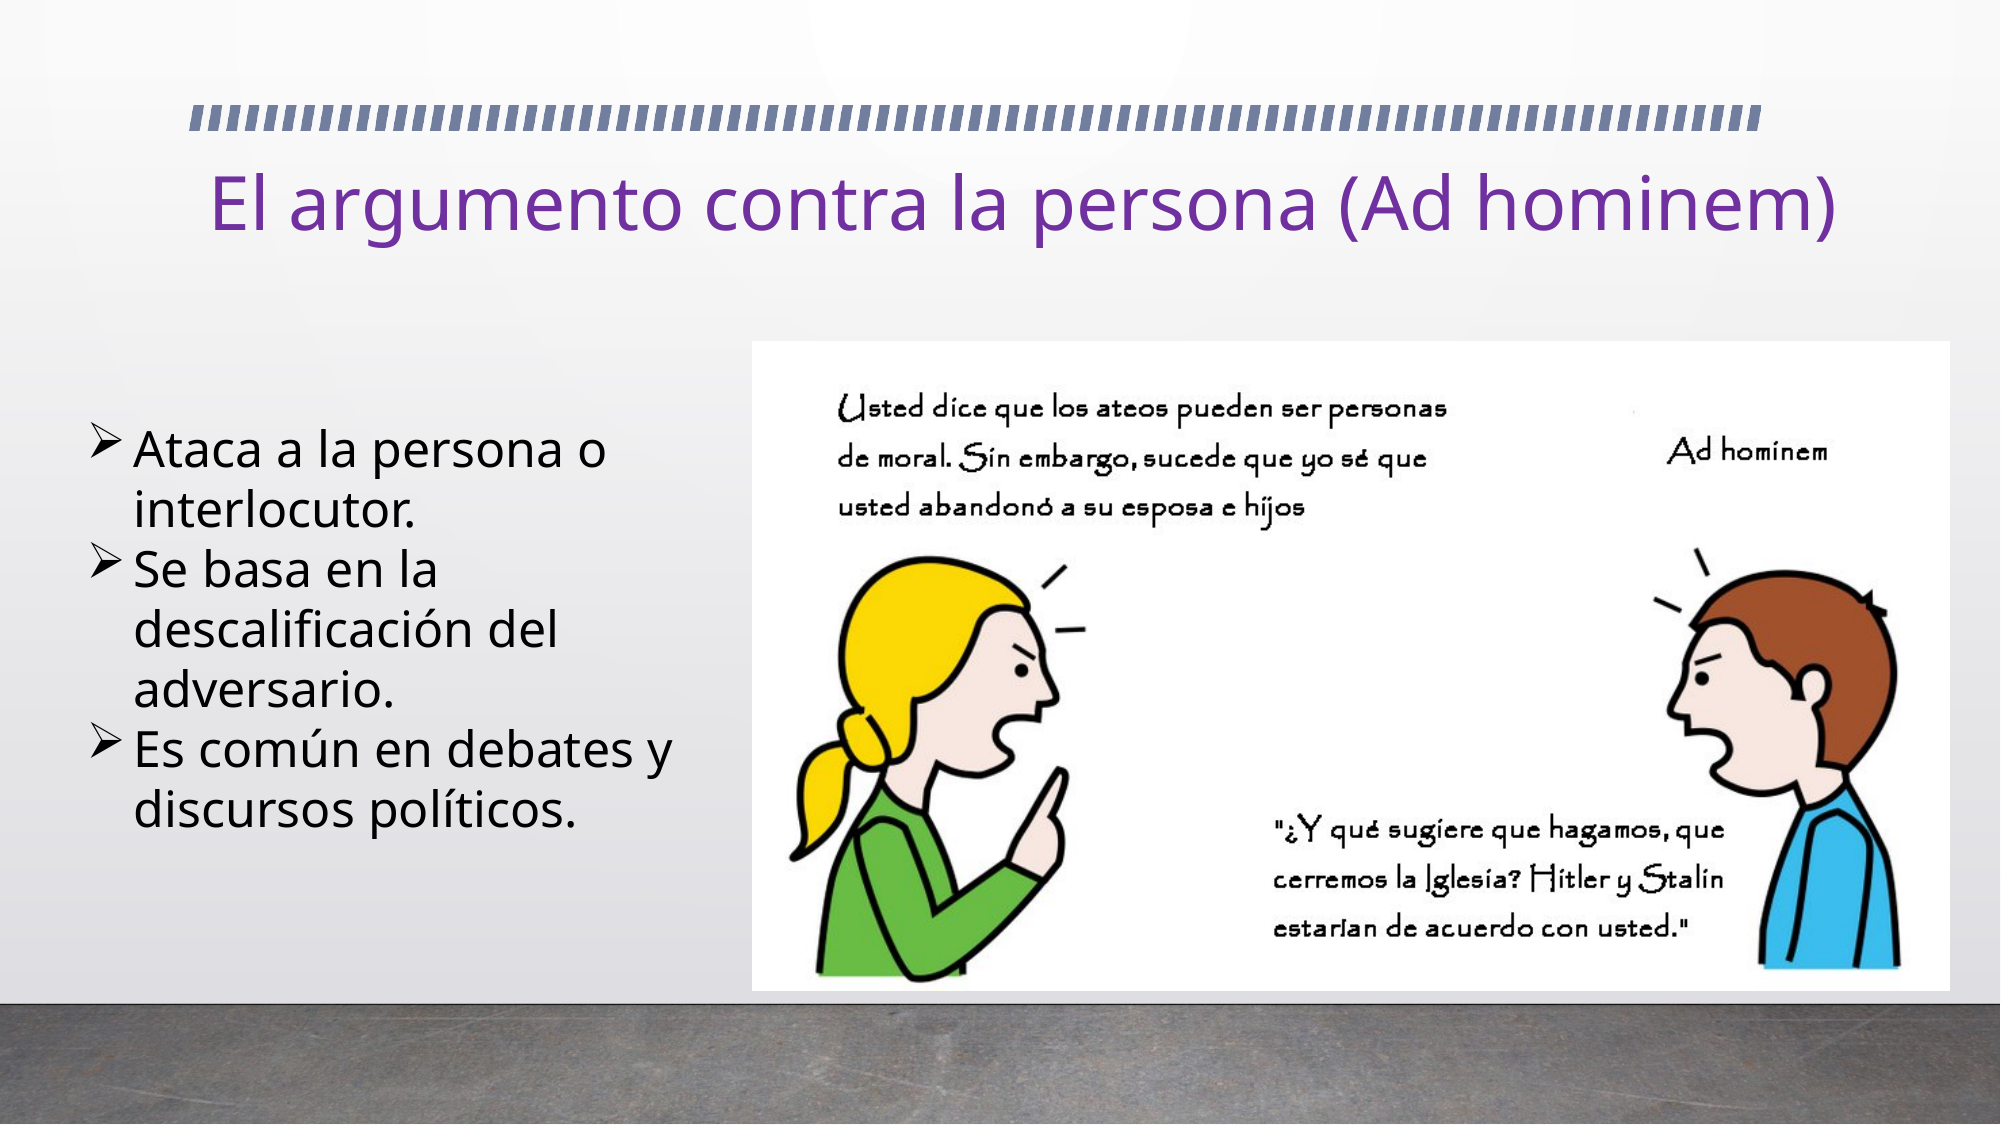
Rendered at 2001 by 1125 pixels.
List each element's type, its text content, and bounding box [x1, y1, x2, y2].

text_box El argumento contra la persona (Ad hominem) [193, 147, 1854, 253]
picture [0, 1004, 2000, 1124]
text_box Ataca a la persona o interlocutor. Se basa en la descalificación del adversario. Es común en debates y discursos políticos. [71, 409, 738, 845]
picture [751, 341, 1950, 992]
